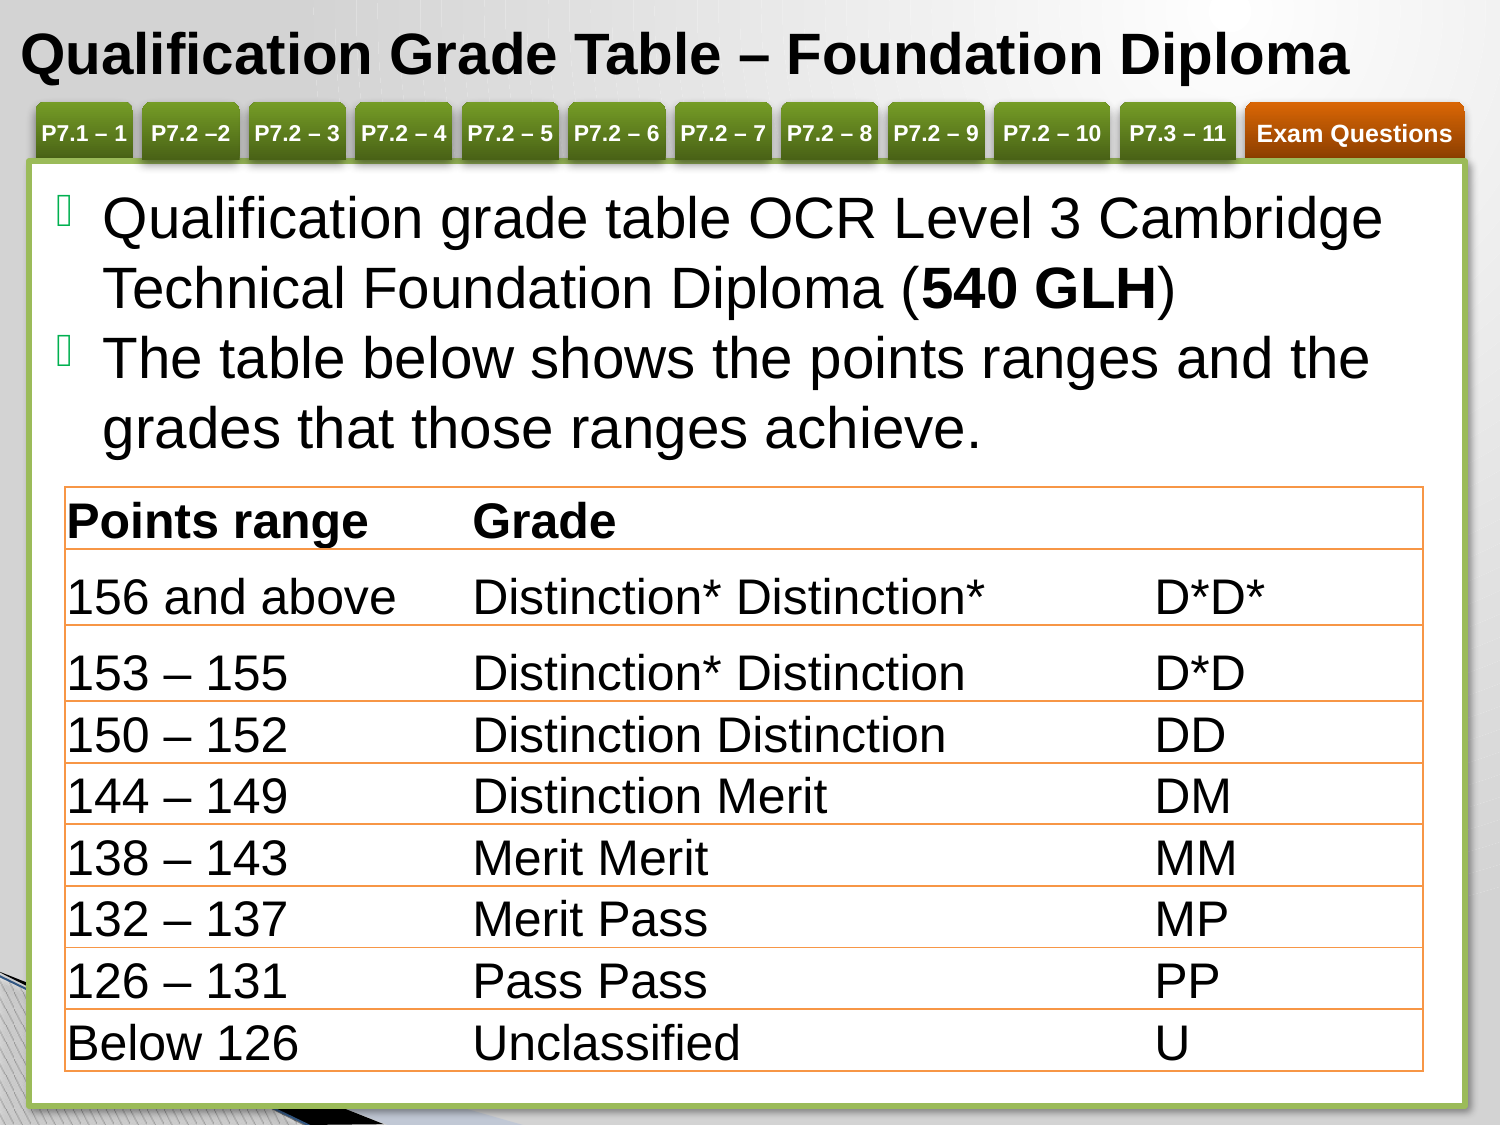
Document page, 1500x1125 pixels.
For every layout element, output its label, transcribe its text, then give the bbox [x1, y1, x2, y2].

text_box e [551, 0, 603, 5]
table_cell 156 and above [66, 550, 471, 624]
table_cell Below 126 [66, 1010, 471, 1070]
table_cell Distinction Merit [471, 764, 1153, 823]
table_cell 138 – 143 [66, 825, 471, 885]
table_cell 144 – 149 [66, 764, 471, 823]
table_cell Merit Pass [471, 887, 1153, 947]
table_cell D*D* [1153, 550, 1422, 624]
table_cell D*D [1153, 626, 1422, 700]
table_cell Distinction* Distinction [471, 626, 1153, 700]
table_cell DM [1153, 764, 1422, 823]
table_cell PP [1153, 948, 1422, 1008]
table_cell Distinction* Distinction* [471, 550, 1153, 624]
table_header [1153, 488, 1422, 548]
table_cell MM [1153, 825, 1422, 885]
table_cell Distinction Distinction [471, 702, 1153, 762]
table_header Grade [471, 488, 1153, 548]
table_cell Unclassified [471, 1010, 1153, 1070]
picture [281, 1114, 303, 1125]
table_cell 153 – 155 [66, 626, 471, 700]
title Qualification Grade Table – Foundation Diploma [5, 0, 1447, 102]
table_cell 126 – 131 [66, 948, 471, 1008]
table_cell MP [1153, 887, 1422, 947]
table_cell Merit Merit [471, 825, 1153, 885]
table_cell 132 – 137 [66, 887, 471, 947]
table_header Points range [66, 488, 471, 548]
table_cell DD [1153, 702, 1422, 762]
table_cell 150 – 152 [66, 702, 471, 762]
text_box Qualification grade table OCR Level 3 Cambridge Technical Foundation Diploma (540 GLH) The table below shows the points ranges and the grades that those ranges achieve. [41, 172, 1447, 468]
table_cell U [1153, 1010, 1422, 1070]
table_cell Pass Pass [471, 948, 1153, 1008]
